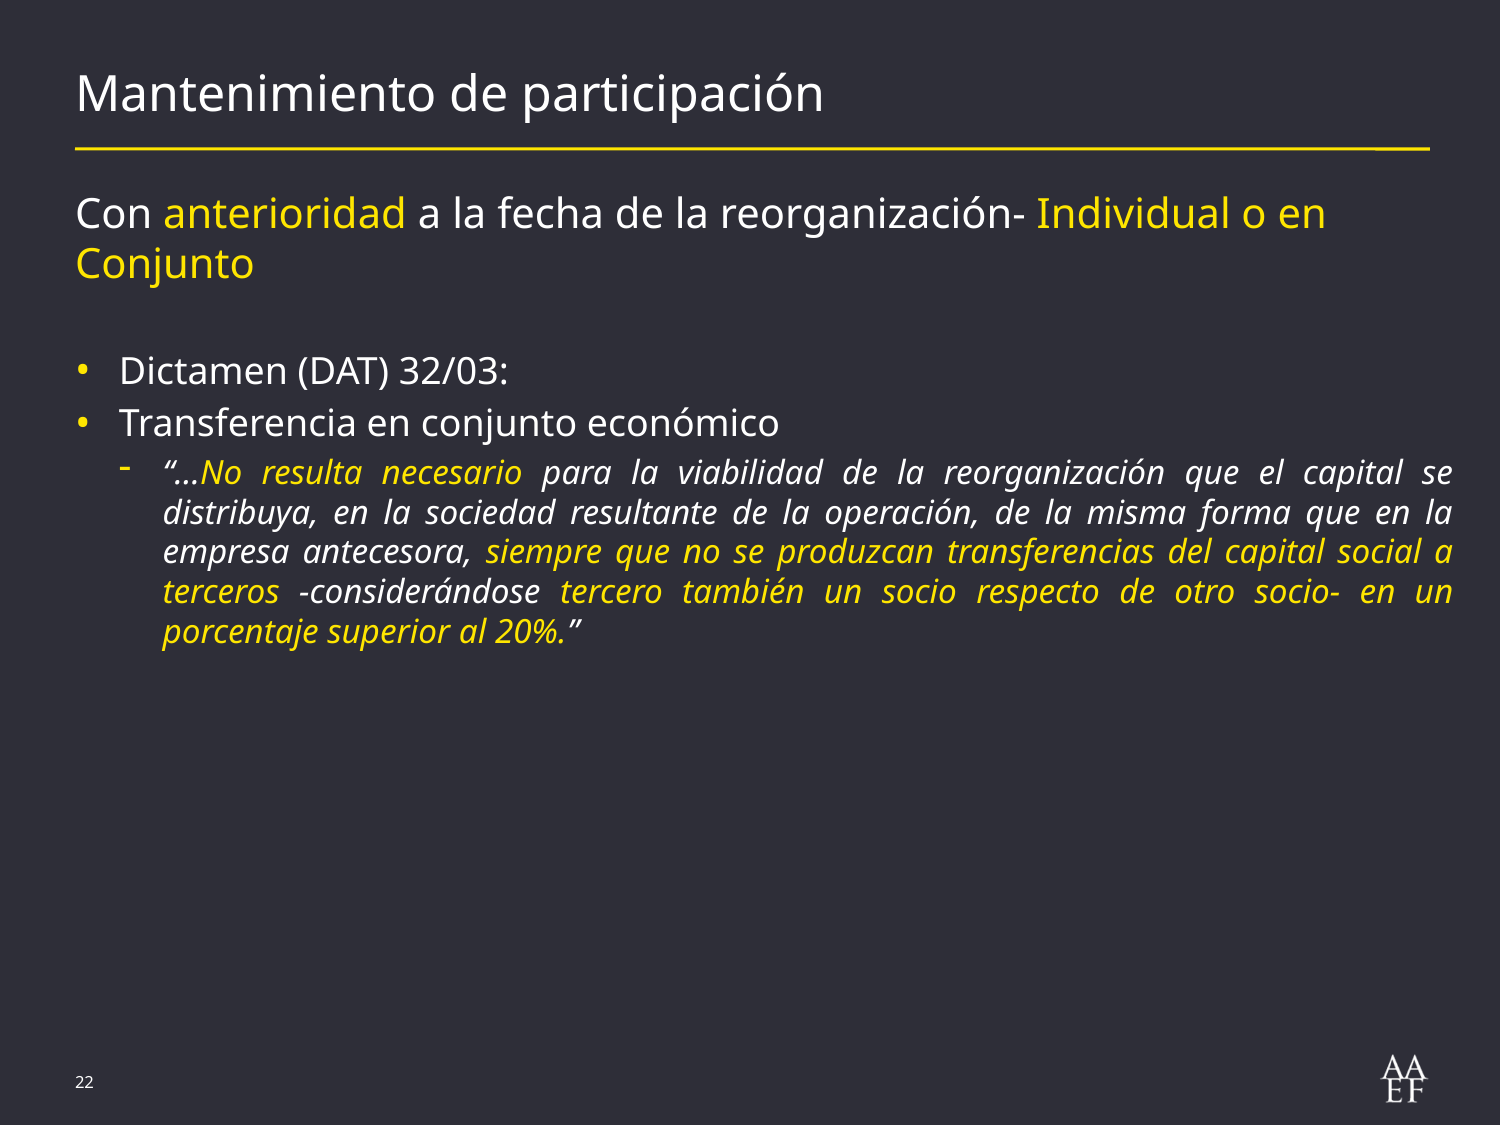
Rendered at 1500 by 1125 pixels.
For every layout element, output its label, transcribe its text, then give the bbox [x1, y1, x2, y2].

list Con anterioridad a la fecha de la reorganización- Individual o en Conjunto Dictamen (DAT) 32/03: Transferencia en conjunto económico “…No resulta necesario para la viabilidad de la reorganización que el capital se distribuya, en la sociedad resultante de la operación, de la misma forma que en la empresa antecesora, siempre que no se produzcan transferencias del capital social a terceros -considerándose tercero también un socio respecto de otro socio- en un porcentaje superior al 20%.” [75, 186, 1455, 999]
picture [1369, 1050, 1436, 1104]
slide_number 22 [75, 1068, 184, 1099]
title Mantenimiento de participación [75, 48, 1425, 146]
